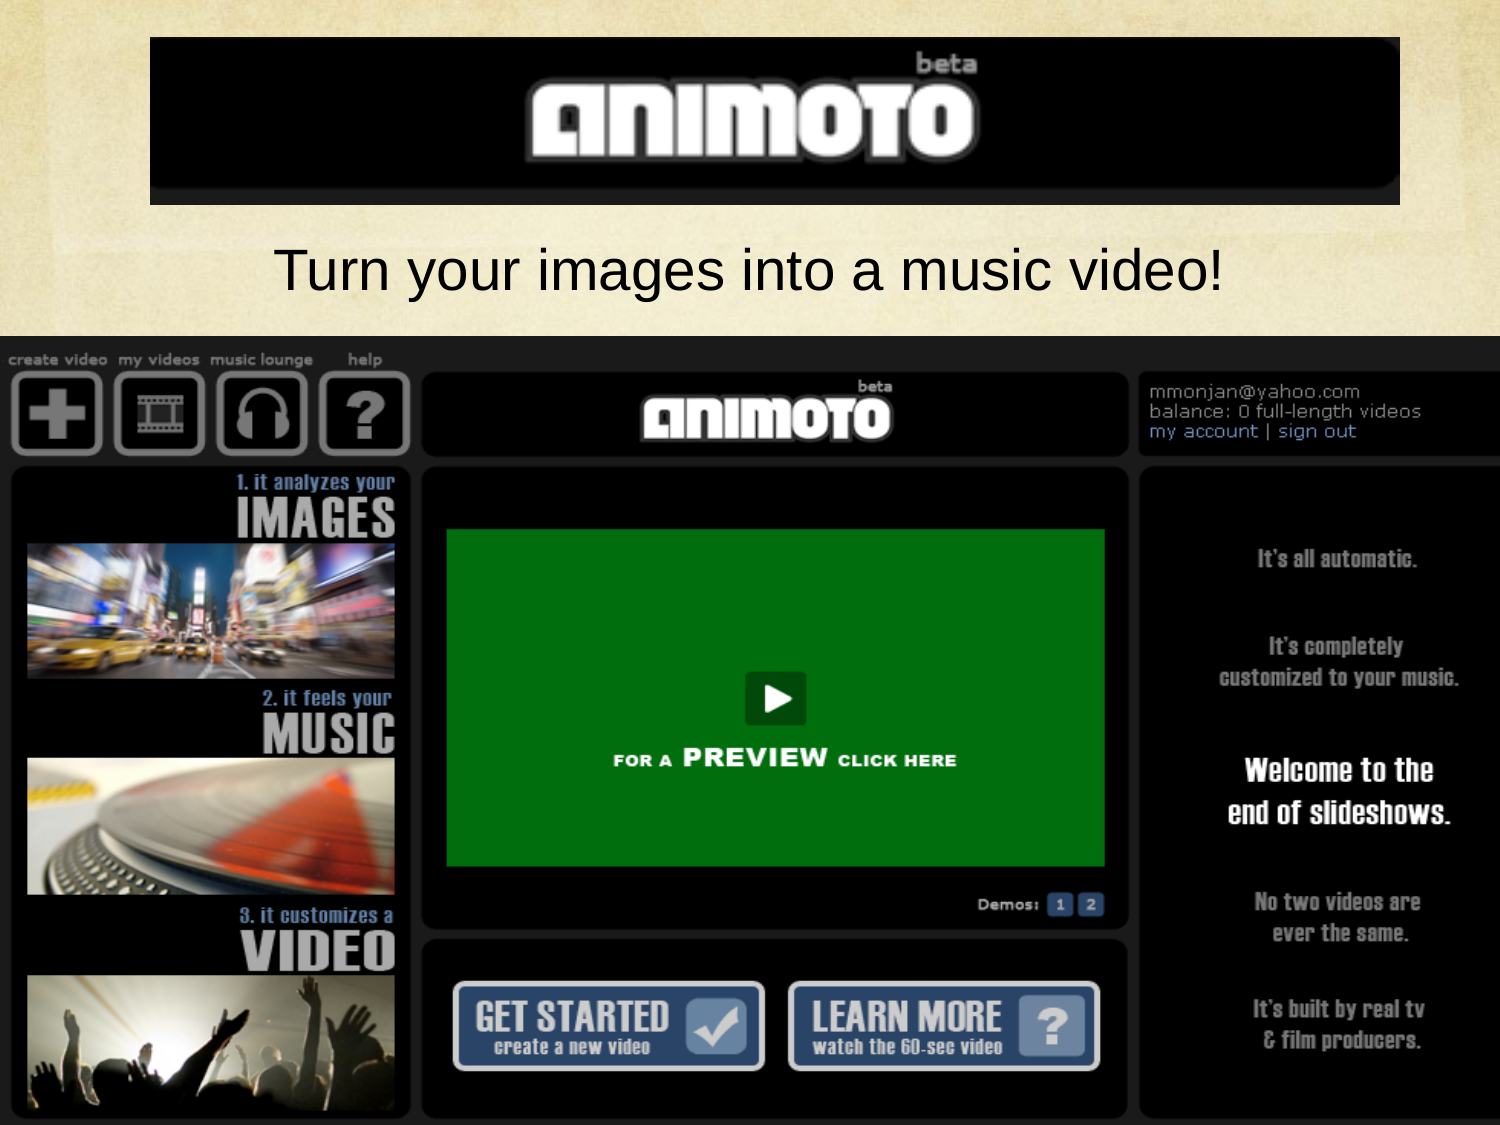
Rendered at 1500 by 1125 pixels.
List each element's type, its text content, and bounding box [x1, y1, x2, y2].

picture [0, 0, 1500, 1125]
text_box Turn your images into a music video! [174, 225, 1325, 329]
